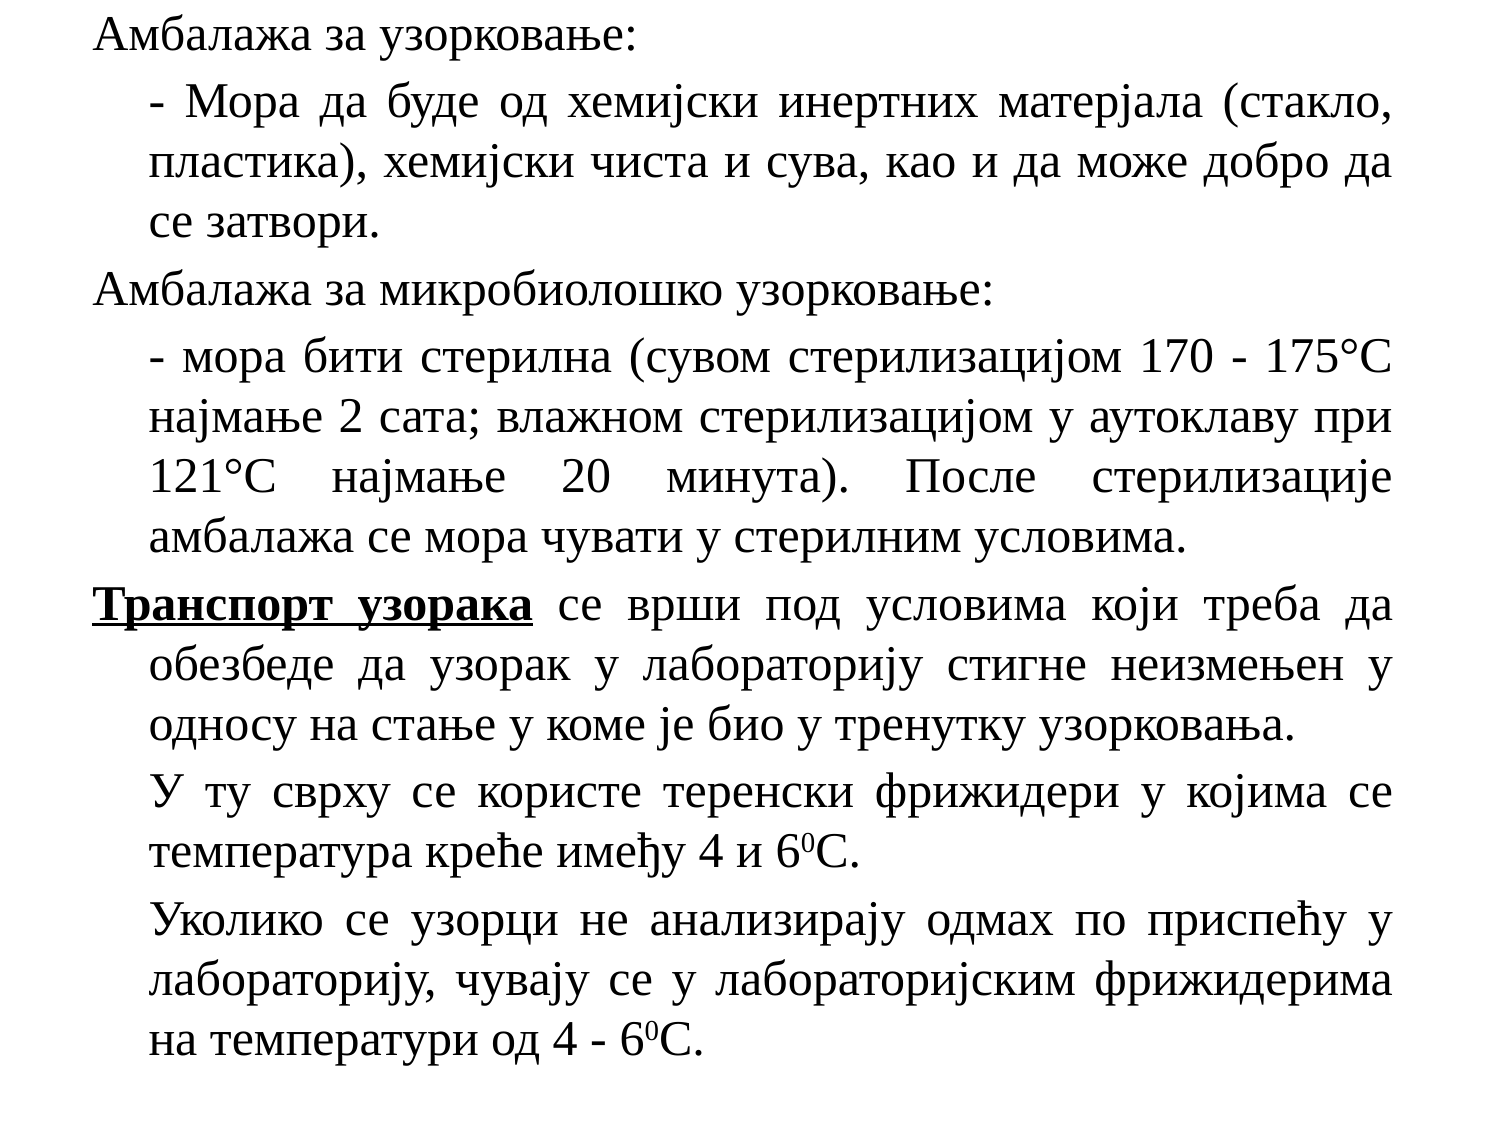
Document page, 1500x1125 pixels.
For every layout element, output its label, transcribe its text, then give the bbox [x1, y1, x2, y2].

list Амбалажа за узорковање: - Мора да буде од хемијски инертних матерјала (стакло, пластика), хемијски чиста и сува, као и да може добро да се затвори. Амбалажа за микробиолошко узорковање: - мора бити стерилна (сувом стерилизацијом 170 - 175°C најмање 2 сата; влажном стерилизацијом у аутоклаву при 121°C најмање 20 минута). После стерилизације амбалажа се мора чувати у стерилним условима. Транспорт узорака се врши под условима који треба да обезбеде да узорак у лабораторију стигне неизмењен у односу на стање у коме је био у тренутку узорковања. У ту сврху се користе теренски фрижидери у којима се температура креће имеђу 4 и 60C. Уколико се узорци не анализирају одмах по приспећу у лабораторију, чувају се у лабораторијским фрижидерима на температури од 4 - 60C. [58, 0, 1409, 938]
